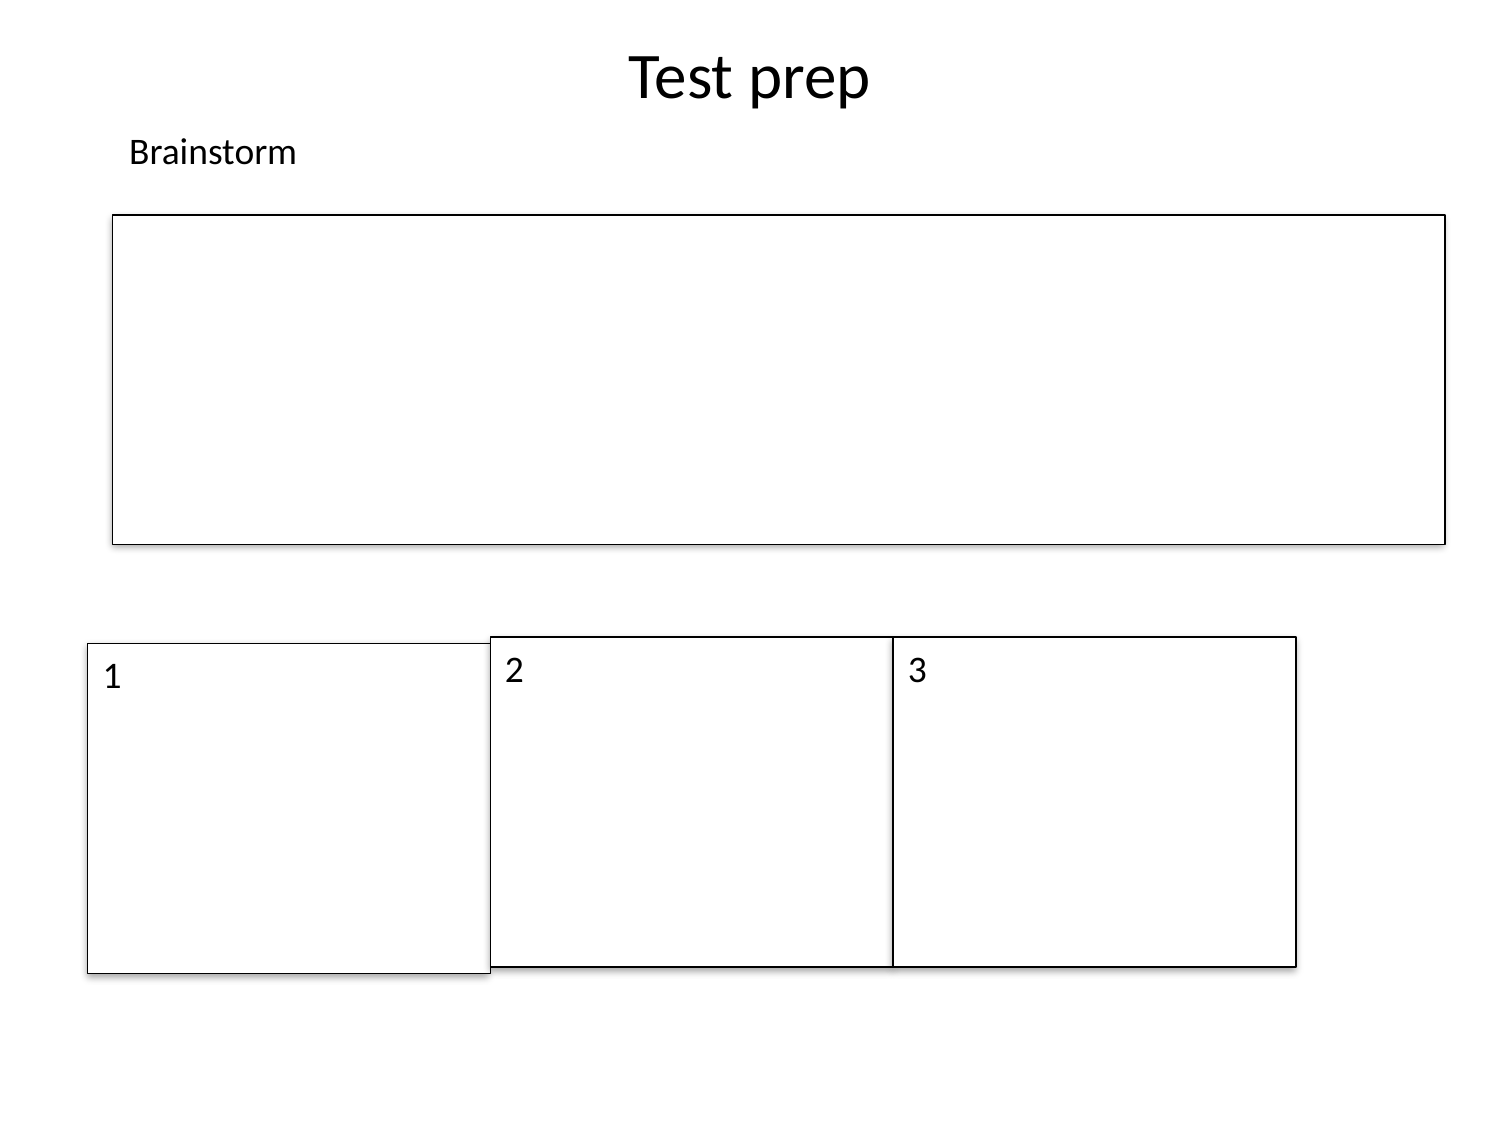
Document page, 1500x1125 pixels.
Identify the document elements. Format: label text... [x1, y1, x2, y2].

text_box 3 [892, 636, 1297, 968]
text_box [112, 214, 1446, 545]
text_box 2 [490, 636, 891, 968]
text_box 1 [87, 643, 487, 974]
title Test prep [112, 26, 1388, 120]
text_box Brainstorm [114, 119, 313, 179]
